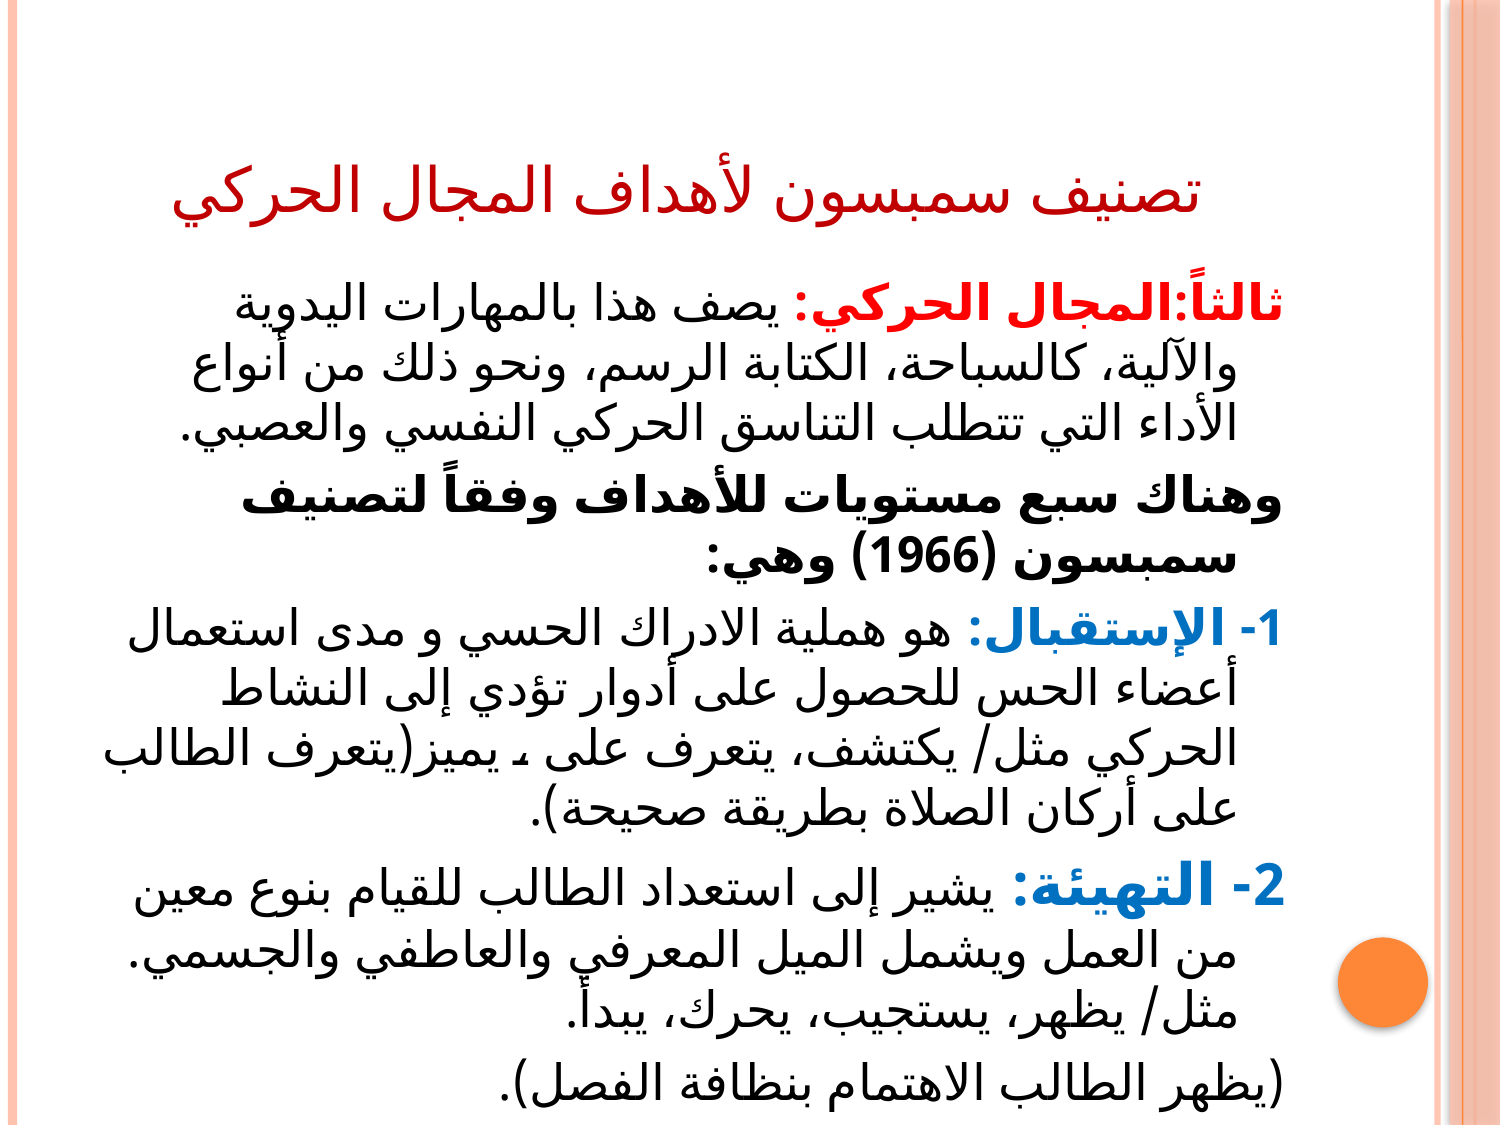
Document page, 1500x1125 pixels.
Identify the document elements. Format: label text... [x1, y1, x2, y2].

title تصنيف سمبسون لأهداف المجال الحركي [75, 45, 1300, 233]
list ثالثاً:المجال الحركي: يصف هذا بالمهارات اليدوية والآلية، كالسباحة، الكتابة الرسم، ونحو ذلك من أنواع الأداء التي تتطلب التناسق الحركي النفسي والعصبي. وهناك سبع مستويات للأهداف وفقاً لتصنيف سمبسون (1966) وهي: 1- الإستقبال: هو هملية الادراك الحسي و مدى استعمال أعضاء الحس للحصول على أدوار تؤدي إلى النشاط الحركي مثل/ يكتشف، يتعرف على ، يميز(يتعرف الطالب على أركان الصلاة بطريقة صحيحة). 2- التهيئة: يشير إلى استعداد الطالب للقيام بنوع معين من العمل ويشمل الميل المعرفي والعاطفي والجسمي. مثل/ يظهر، يستجيب، يحرك، يبدأ. (يظهر الطالب الاهتمام بنظافة الفصل). [75, 262, 1300, 1062]
